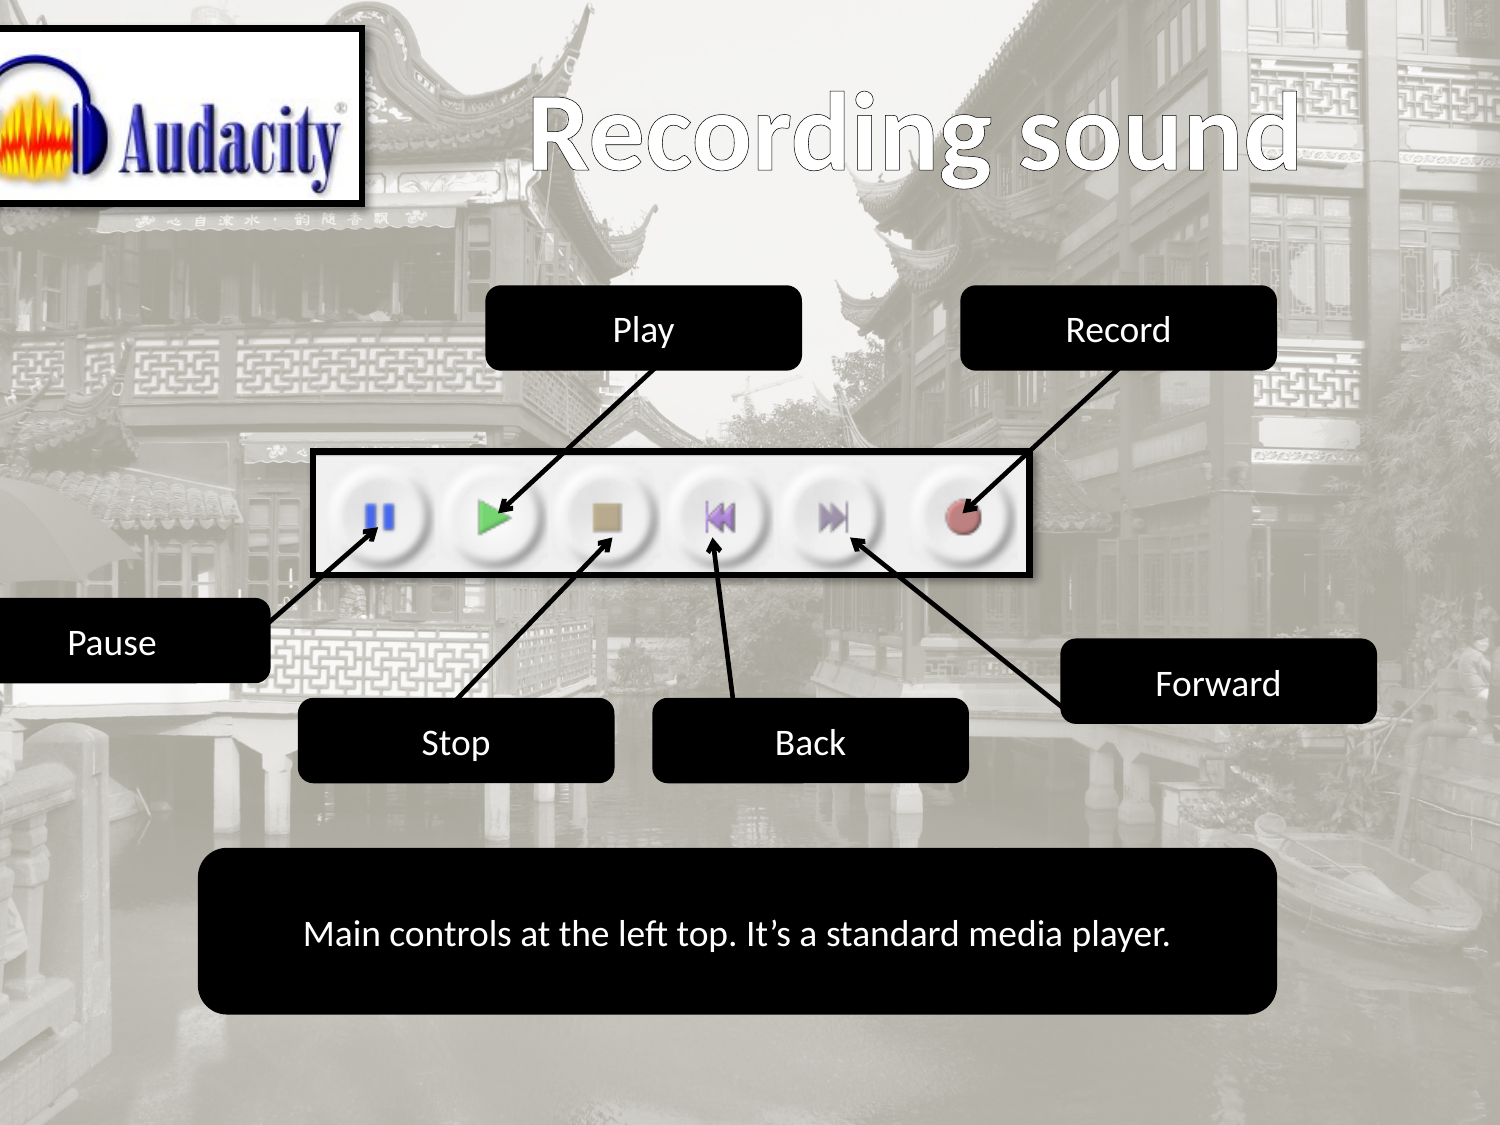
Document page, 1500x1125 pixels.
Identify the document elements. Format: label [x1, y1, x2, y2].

text_box [497, 368, 655, 514]
text_box [455, 537, 613, 701]
text_box [849, 537, 1076, 718]
text_box [962, 368, 1119, 514]
picture [0, 0, 1500, 1125]
text_box [712, 537, 738, 736]
text_box [237, 526, 379, 651]
